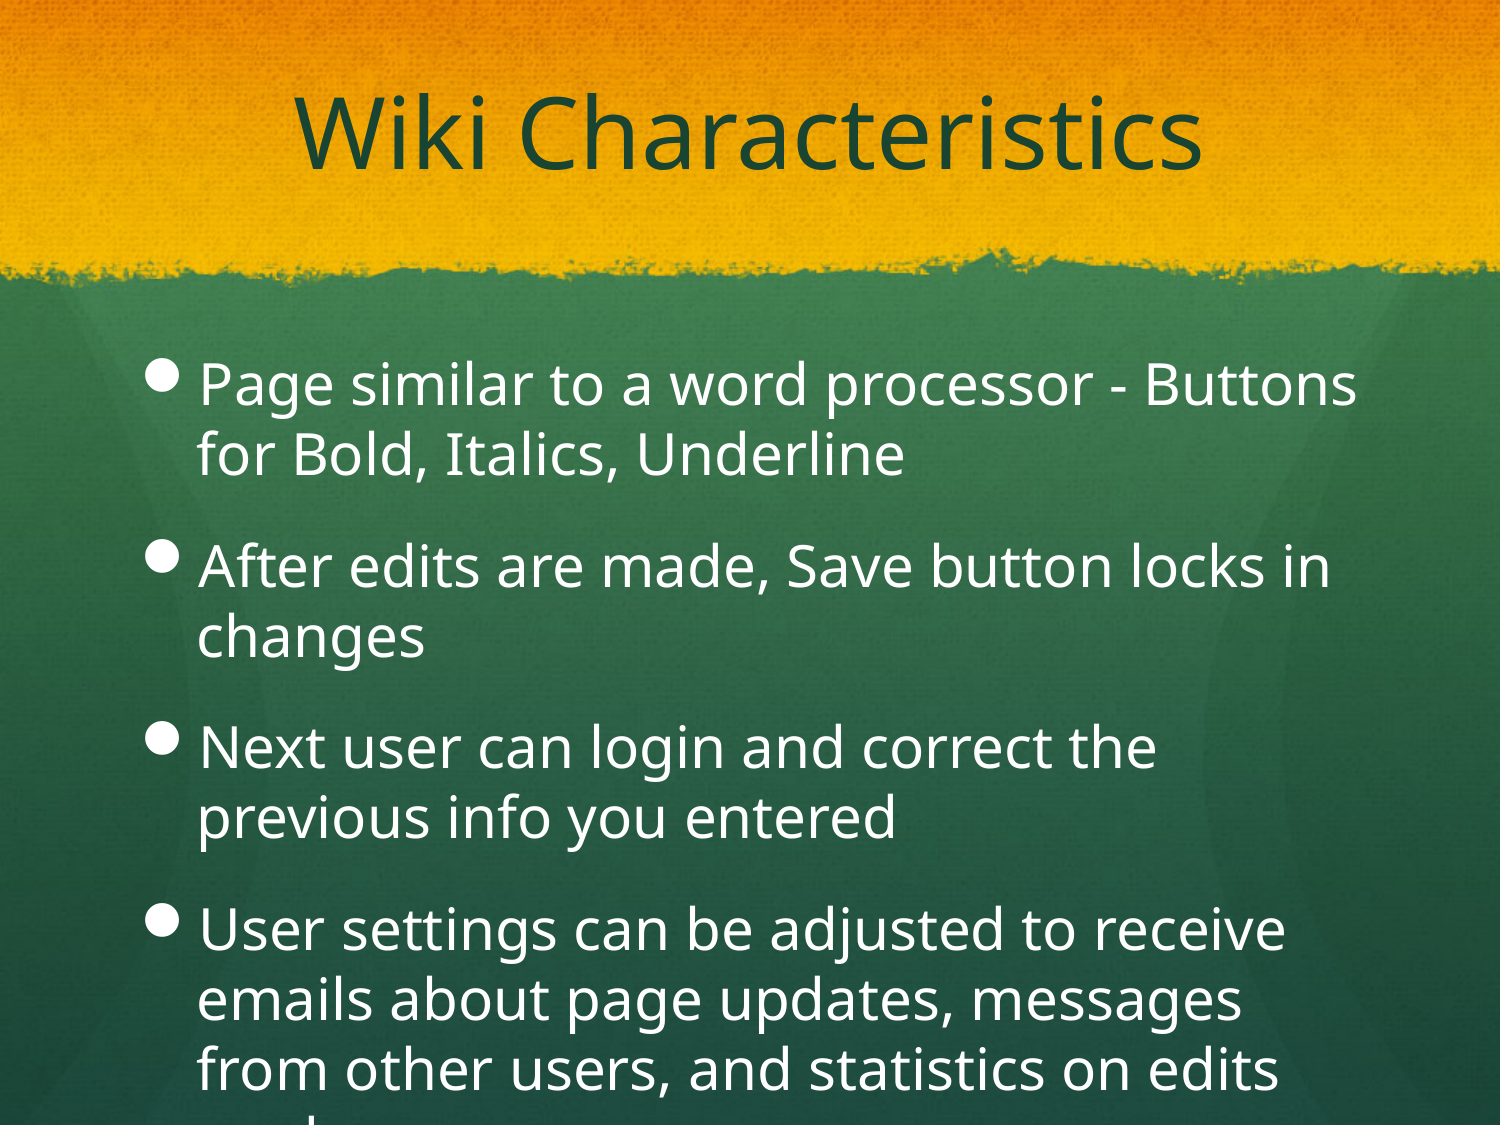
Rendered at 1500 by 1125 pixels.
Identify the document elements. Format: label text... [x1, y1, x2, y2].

list Page similar to a word processor - Buttons for Bold, Italics, Underline After edits are made, Save button locks in changes Next user can login and correct the previous info you entered User settings can be adjusted to receive emails about page updates, messages from other users, and statistics on edits made [125, 339, 1375, 1026]
title Wiki Characteristics [125, 13, 1375, 246]
picture [0, 0, 1500, 1125]
